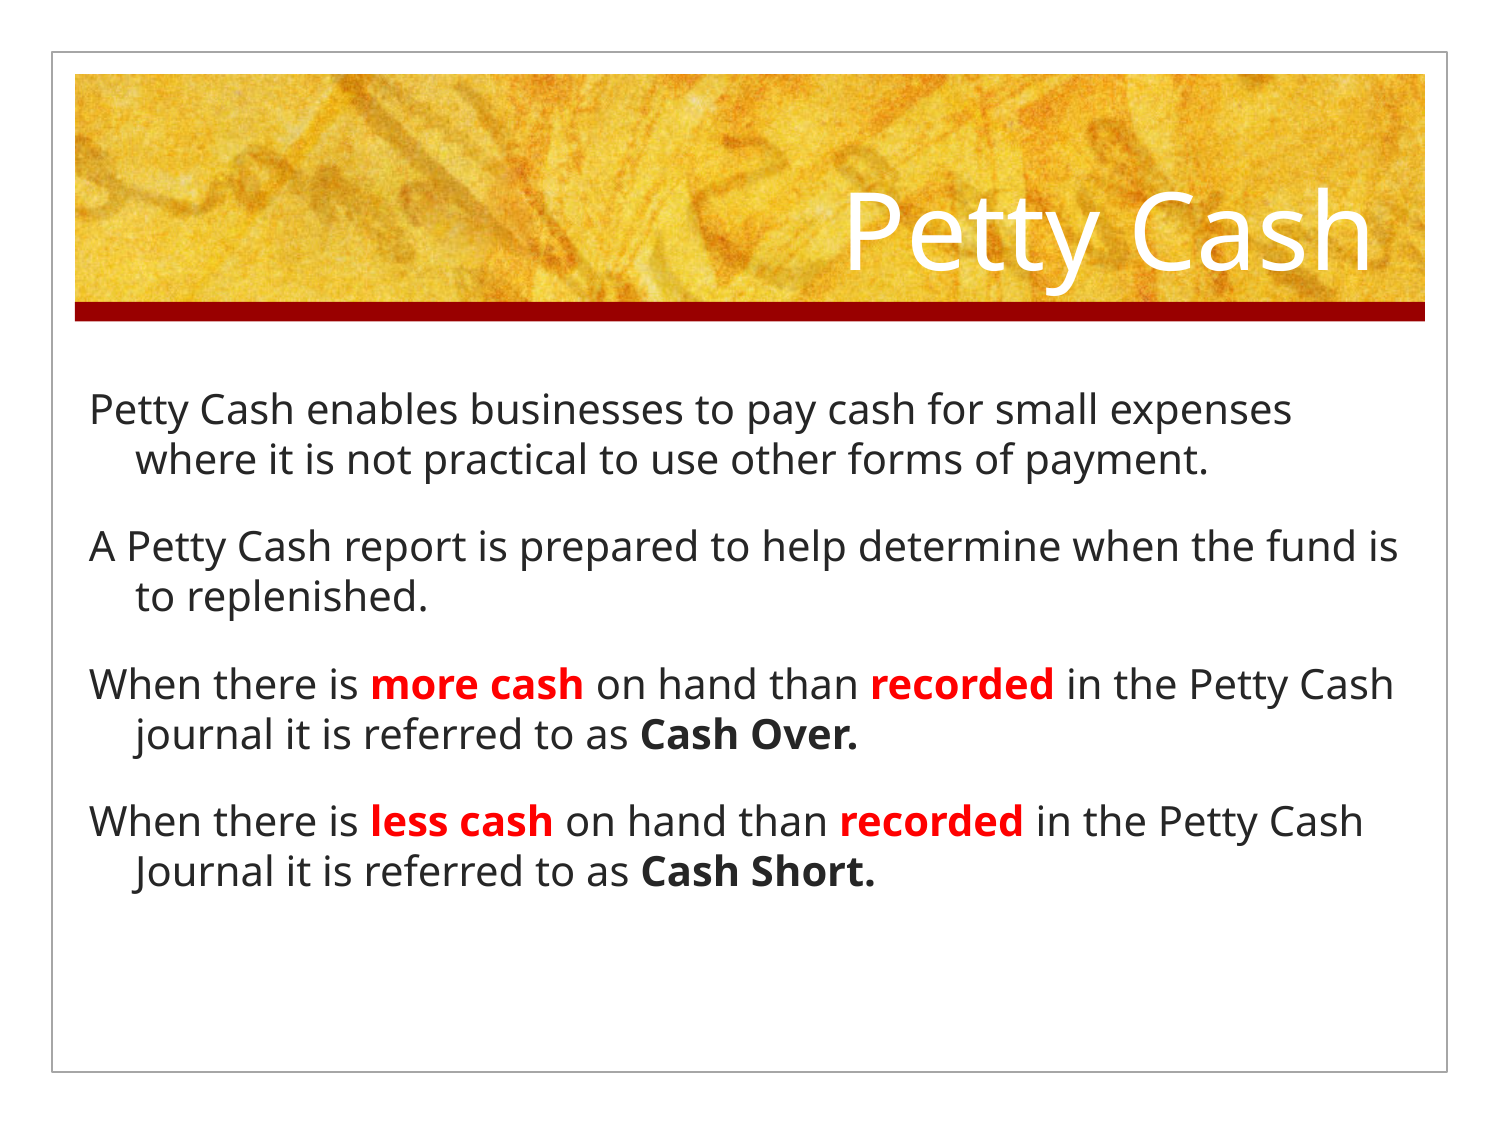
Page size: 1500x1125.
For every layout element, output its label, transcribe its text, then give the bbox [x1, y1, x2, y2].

list Petty Cash enables businesses to pay cash for small expenses where it is not practical to use other forms of payment. A Petty Cash report is prepared to help determine when the fund is to replenished. When there is more cash on hand than recorded in the Petty Cash journal it is referred to as Cash Over. When there is less cash on hand than recorded in the Petty Cash Journal it is referred to as Cash Short. [73, 375, 1428, 1005]
title Petty Cash [108, 74, 1392, 292]
picture [75, 74, 1425, 301]
